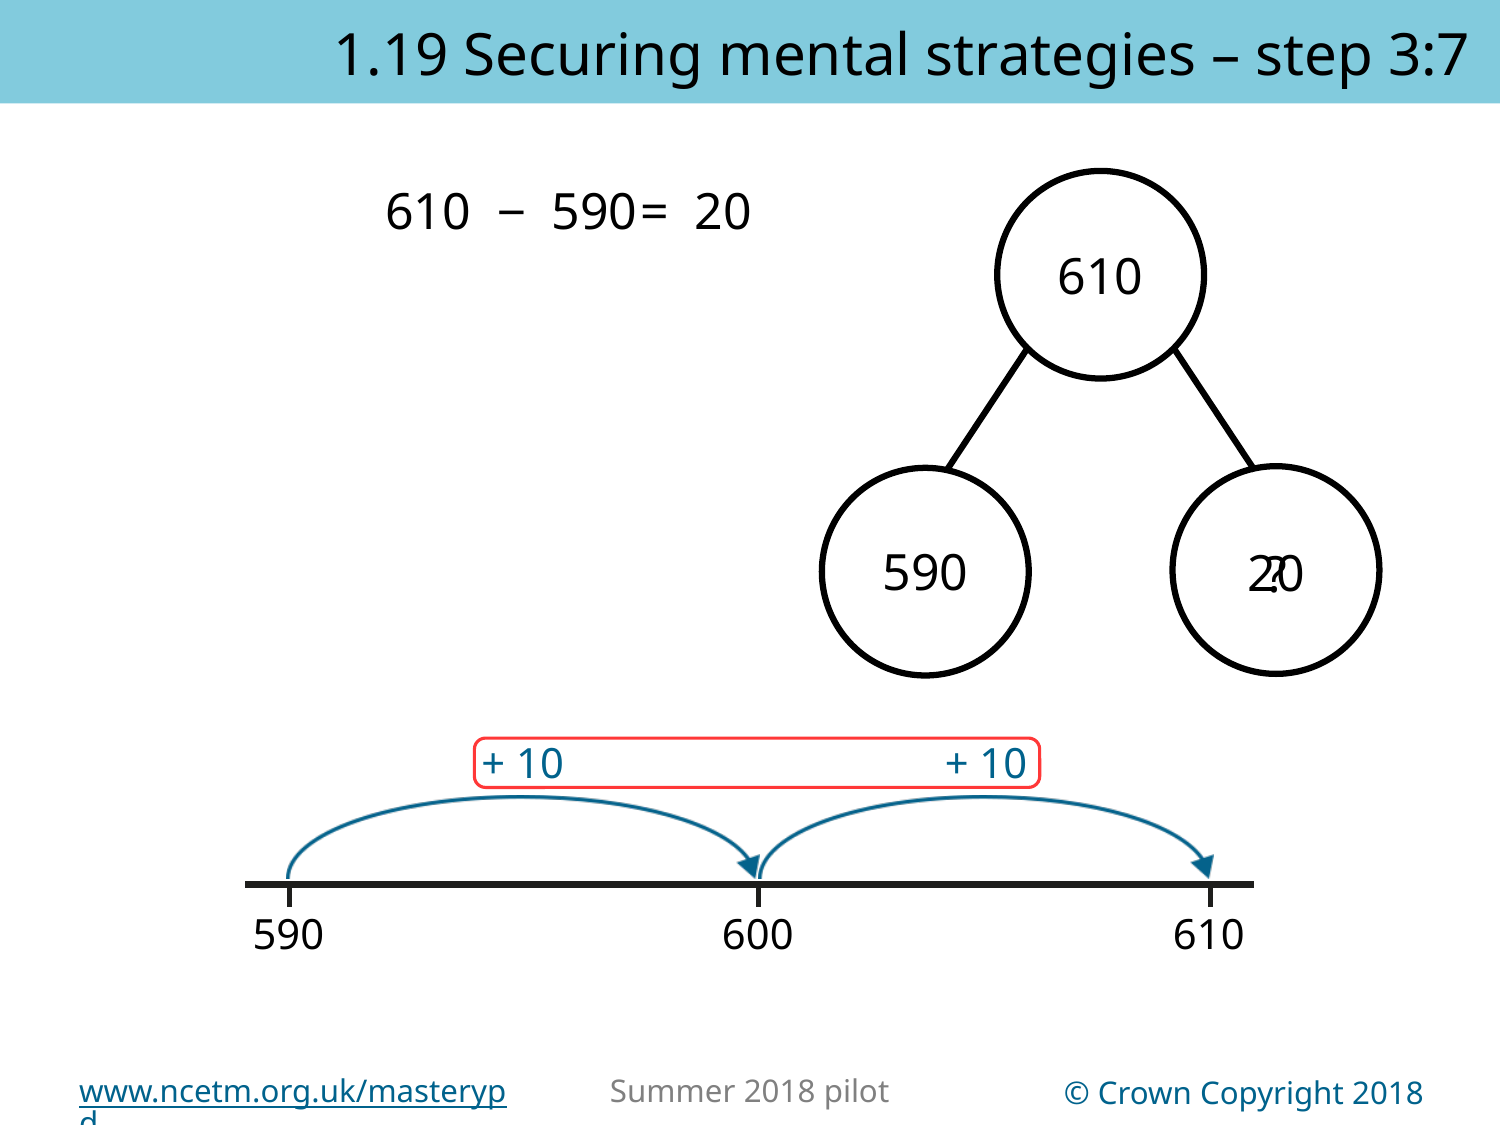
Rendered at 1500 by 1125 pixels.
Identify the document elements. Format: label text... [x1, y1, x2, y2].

picture [245, 881, 1254, 908]
text_box 600 [706, 900, 809, 966]
text_box 610 [1157, 900, 1260, 966]
list 1.19 Securing mental strategies – step 3:7 [0, 0, 1500, 104]
text_box = 20 [653, 172, 768, 247]
text_box [474, 738, 1040, 788]
text_box 590 [237, 900, 340, 966]
picture [285, 795, 504, 877]
text_box 610 − 590 [370, 172, 653, 247]
text_box + 10 [929, 728, 1043, 794]
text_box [821, 170, 1380, 676]
picture [290, 795, 968, 880]
text_box + 10 [464, 728, 582, 794]
picture [762, 795, 1214, 880]
